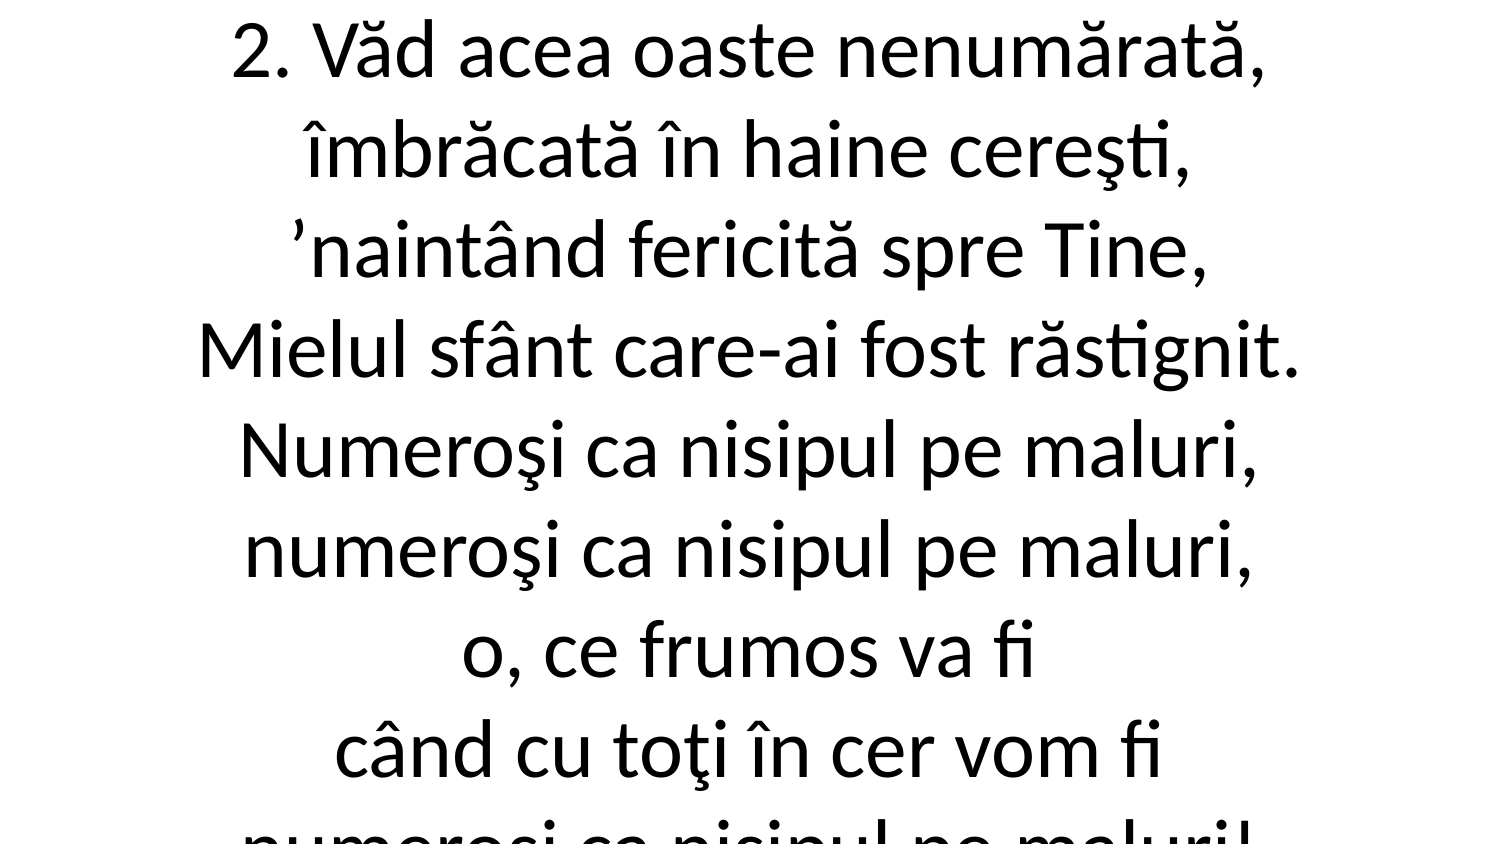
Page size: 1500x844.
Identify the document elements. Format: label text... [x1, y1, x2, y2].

text_box 2. Văd acea oaste nenumărată, îmbrăcată în haine cereşti, ʼnaintând fericită spre Tine, Mielul sfânt care-ai fost răstignit. Numeroşi ca nisipul pe maluri, numeroşi ca nisipul pe maluri, o, ce frumos va fi când cu toţi în cer vom fi numeroşi ca nisipul pe maluri! [181, 0, 1319, 844]
